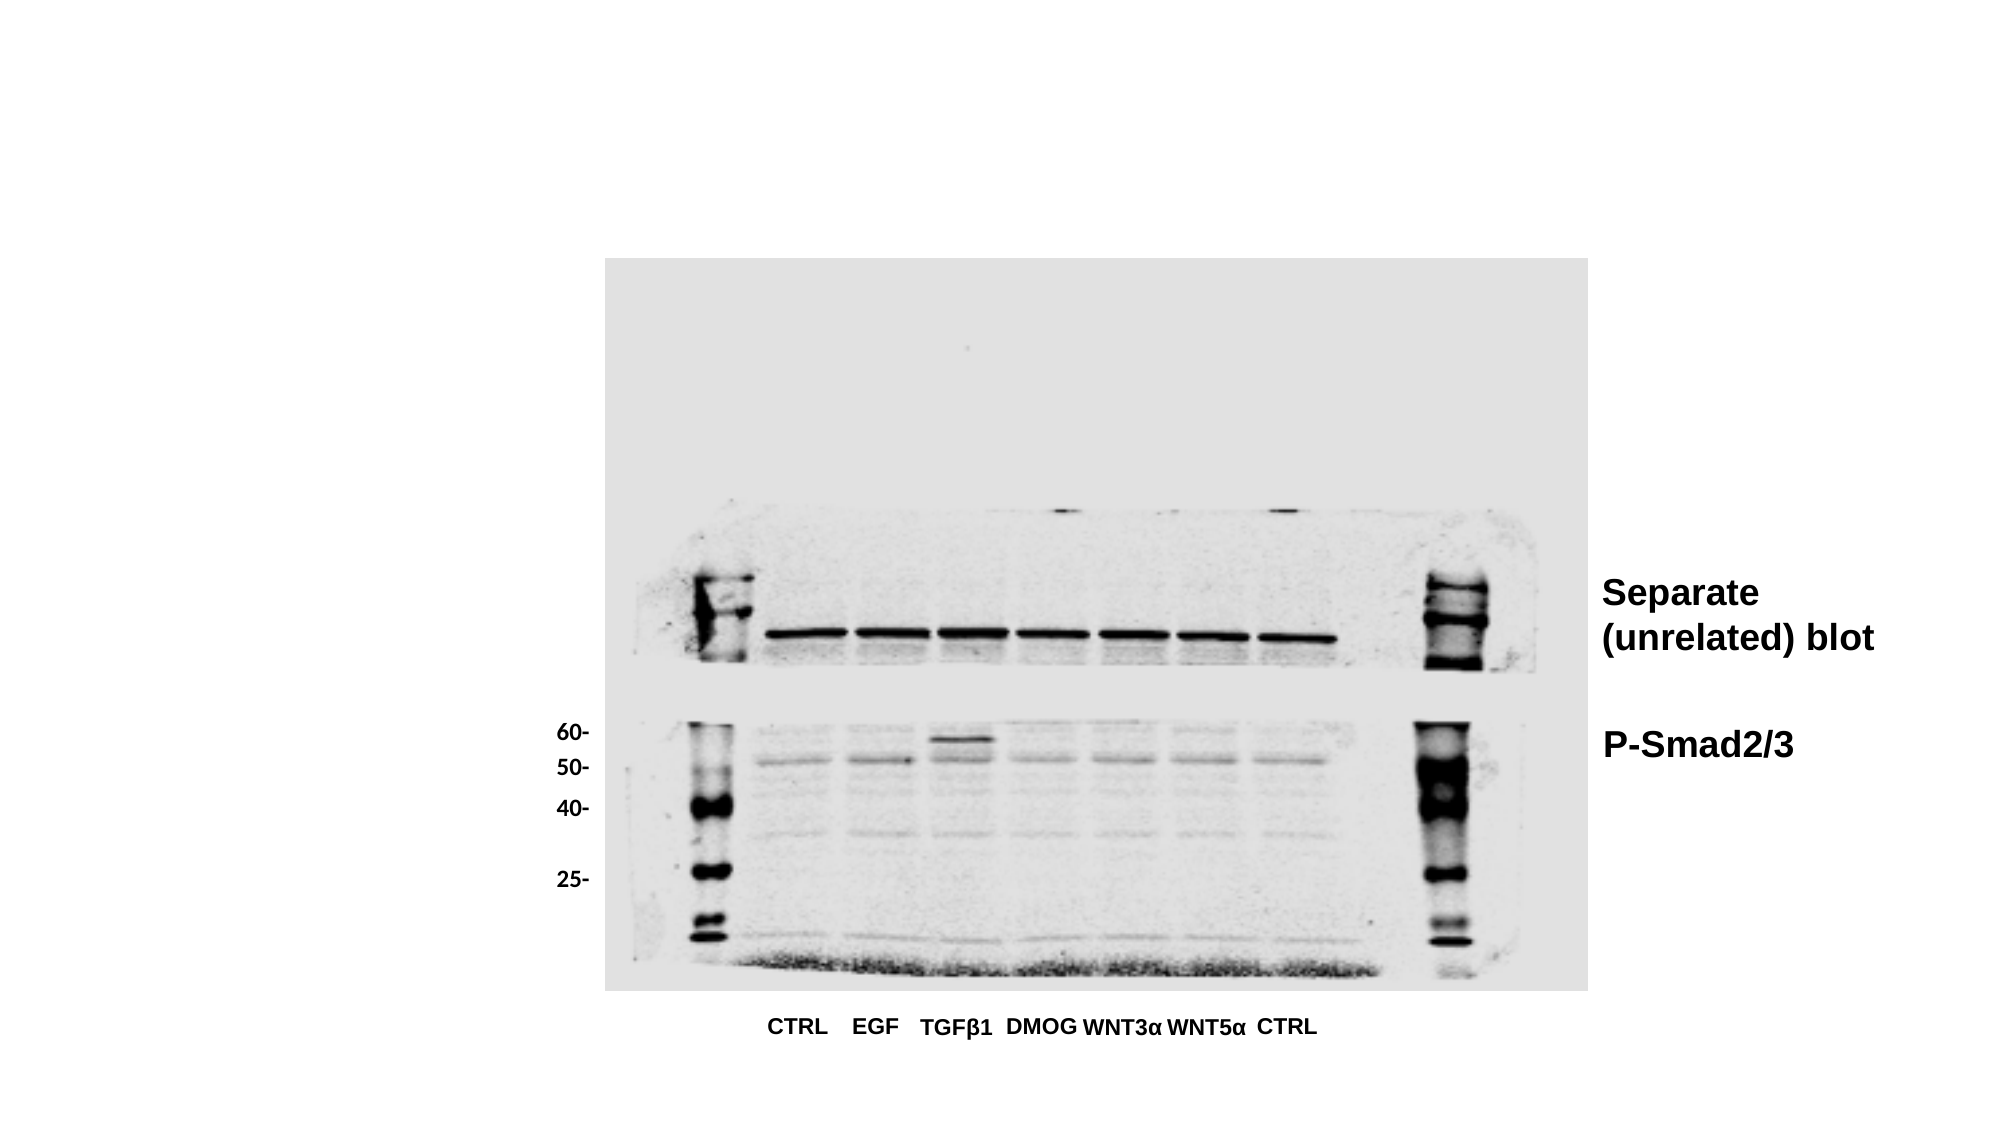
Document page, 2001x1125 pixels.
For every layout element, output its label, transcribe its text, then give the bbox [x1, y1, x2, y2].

text_box CTRL [752, 1003, 837, 1047]
text_box 25- [541, 855, 605, 900]
text_box EGF [837, 1003, 915, 1047]
text_box 50- [541, 753, 605, 789]
text_box 60- [541, 707, 605, 753]
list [605, 258, 1588, 991]
text_box WNT5α [1152, 1005, 1262, 1048]
text_box CTRL [1242, 1003, 1333, 1047]
text_box DMOG [991, 1003, 1093, 1047]
text_box 40- [541, 789, 605, 829]
text_box P-Smad2/3 [1588, 713, 1810, 773]
text_box Separate (unrelated) blot [1588, 560, 1923, 666]
text_box TGFβ1 [905, 1005, 1008, 1048]
text_box WNT3α [1068, 1005, 1152, 1048]
